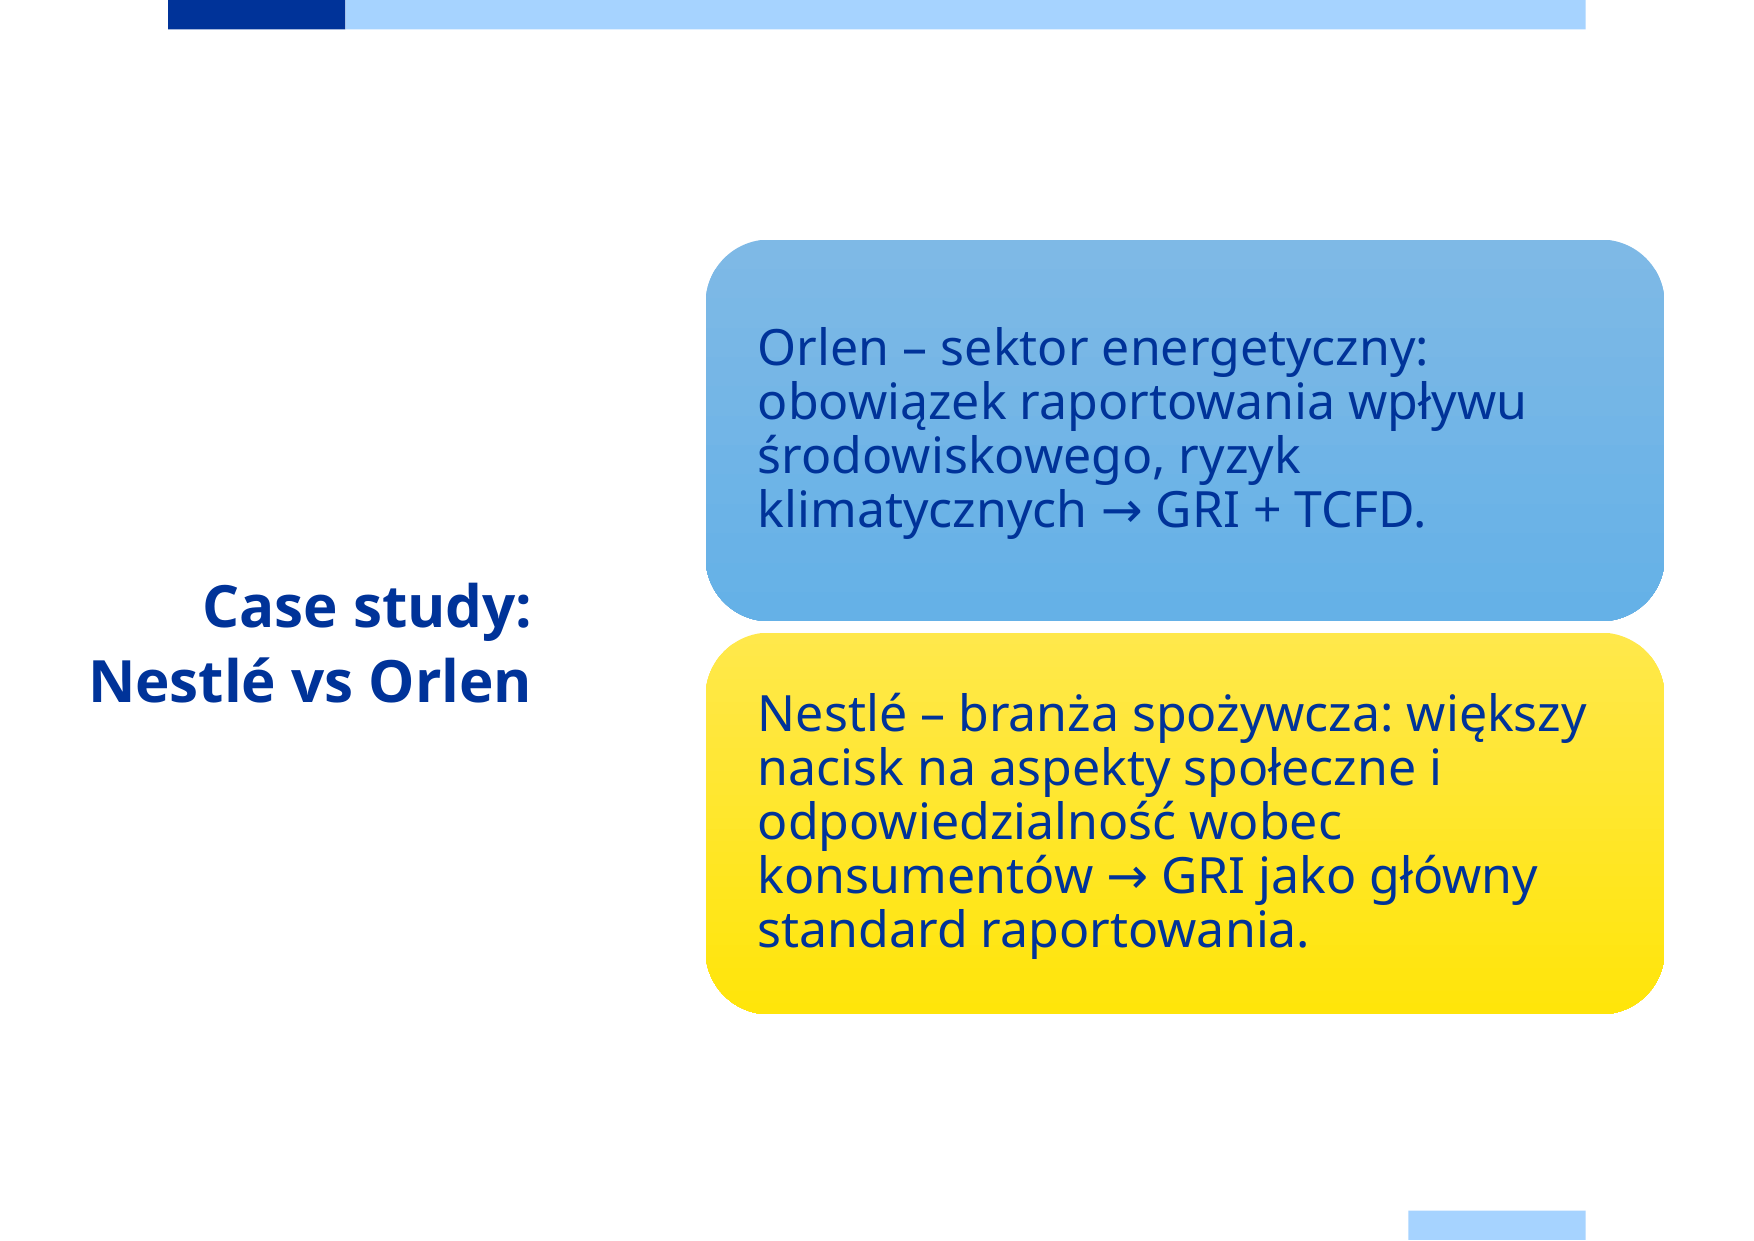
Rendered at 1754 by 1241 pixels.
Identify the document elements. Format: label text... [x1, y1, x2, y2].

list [705, 234, 1665, 1020]
title Case study: Nestlé vs Orlen [84, 368, 533, 714]
